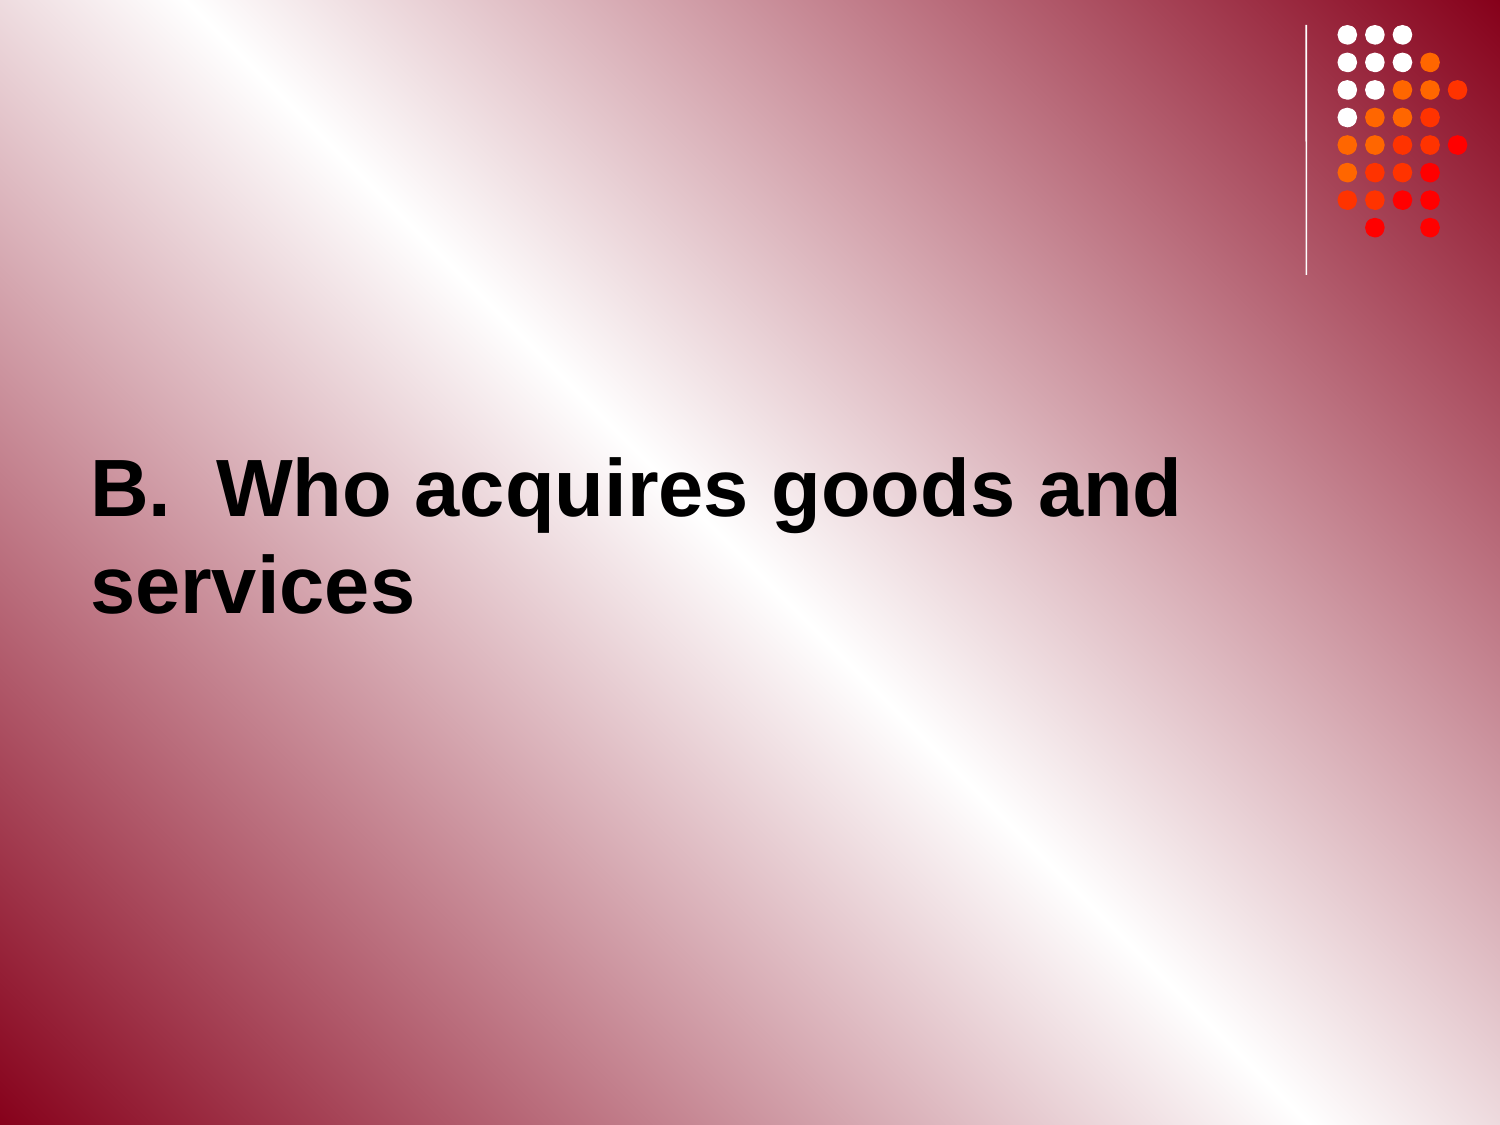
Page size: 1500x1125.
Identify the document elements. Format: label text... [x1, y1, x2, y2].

title B. Who acquires goods and services [75, 425, 1313, 638]
